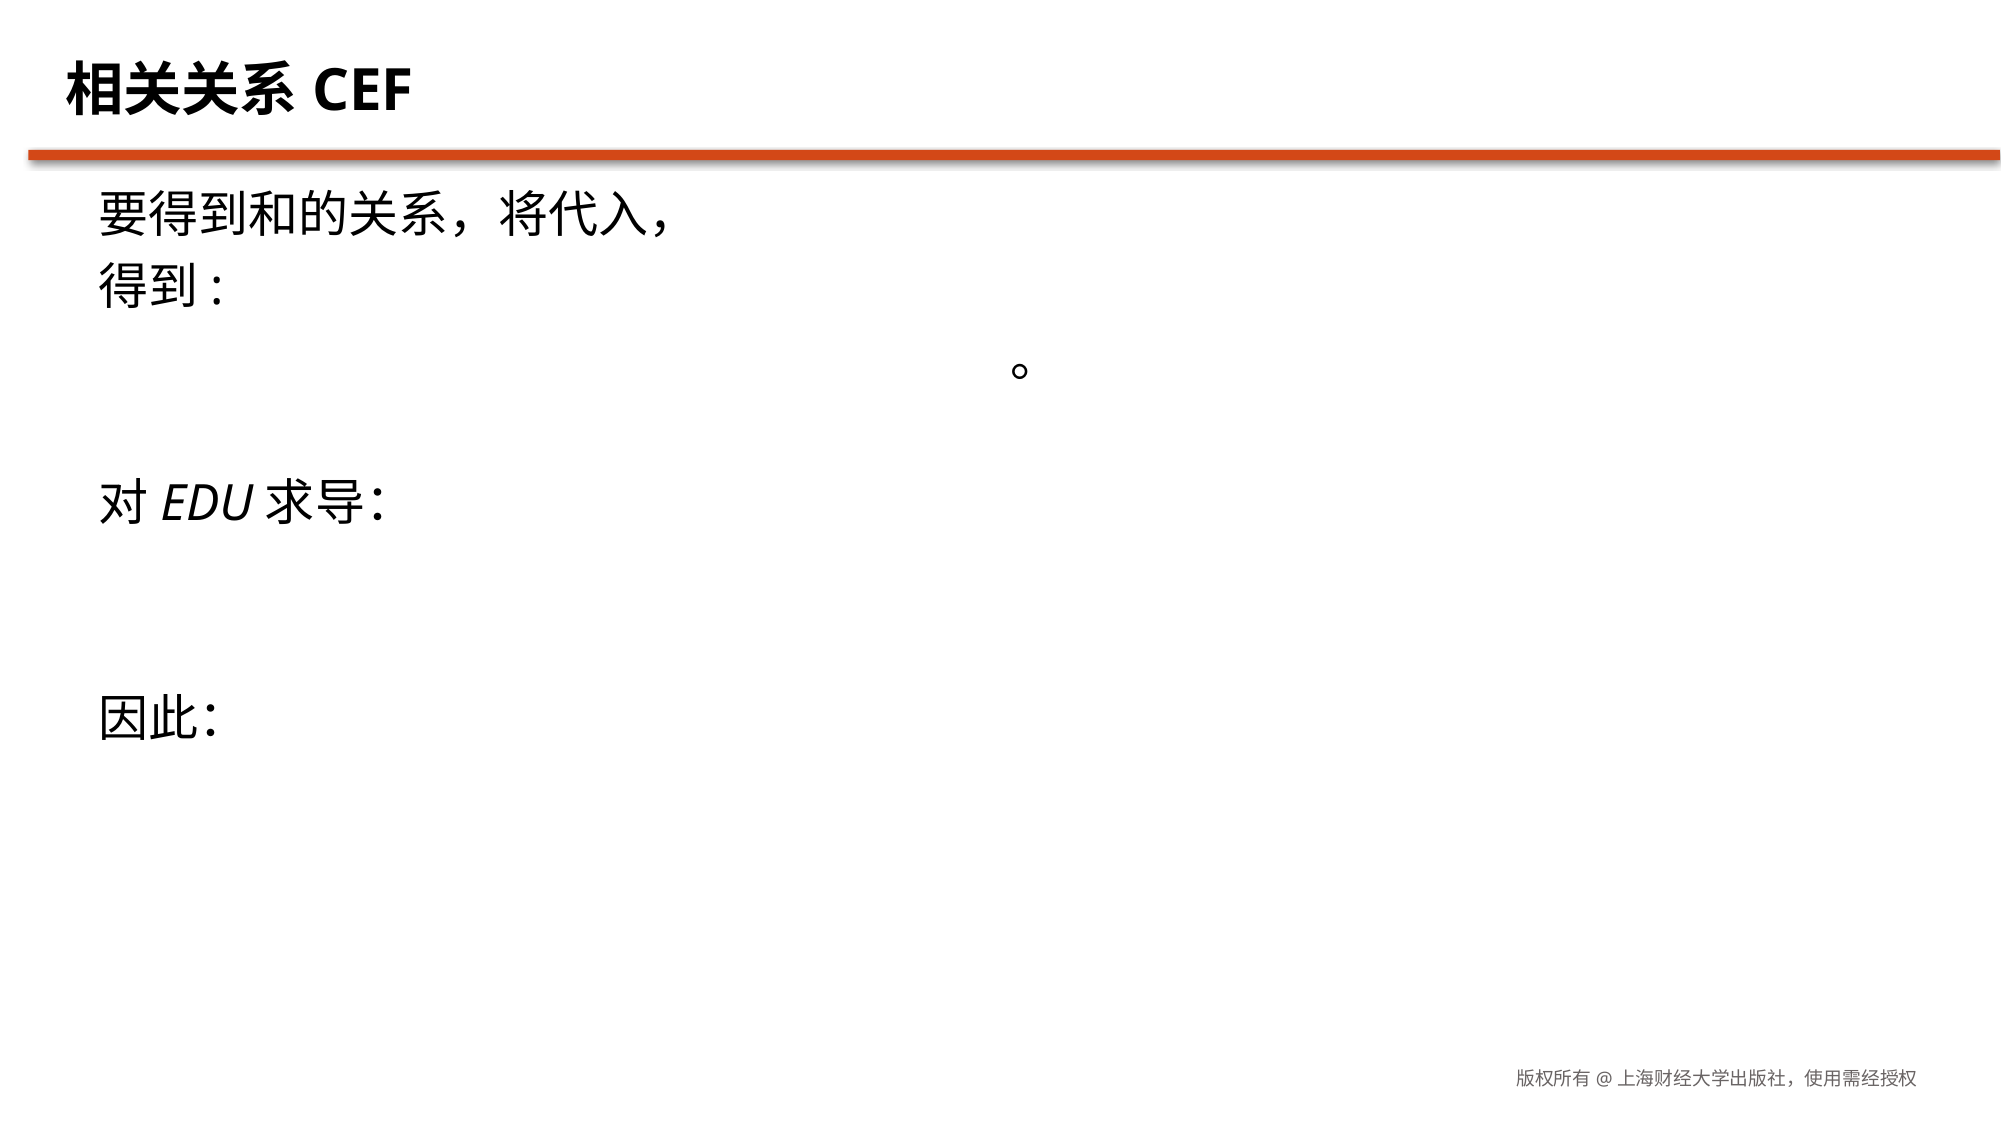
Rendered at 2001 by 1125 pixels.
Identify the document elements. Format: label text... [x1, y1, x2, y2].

title 相关关系CEF [50, 50, 1825, 138]
footer 版权所有@上海财经大学出版社，使用需经授权 [1483, 1046, 1950, 1109]
